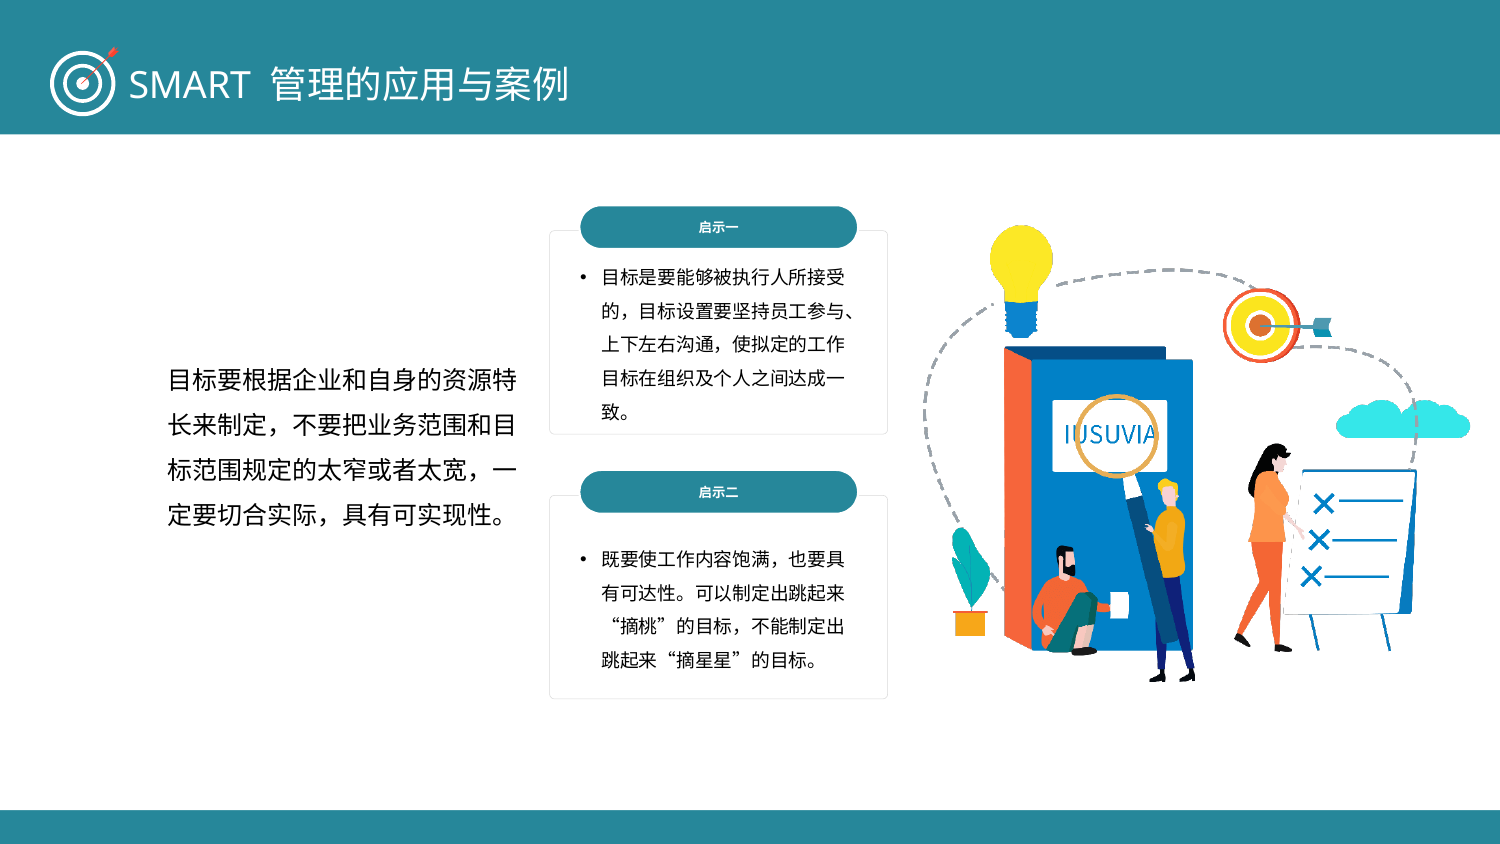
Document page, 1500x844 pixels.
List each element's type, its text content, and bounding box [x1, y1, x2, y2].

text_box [549, 205, 888, 435]
picture [912, 146, 1488, 722]
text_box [549, 469, 888, 700]
text_box 目标要根据企业和自身的资源特长来制定，不要把业务范围和目标范围规定的太窄或者太宽，一定要切合实际，具有可实现性。 [156, 344, 550, 536]
